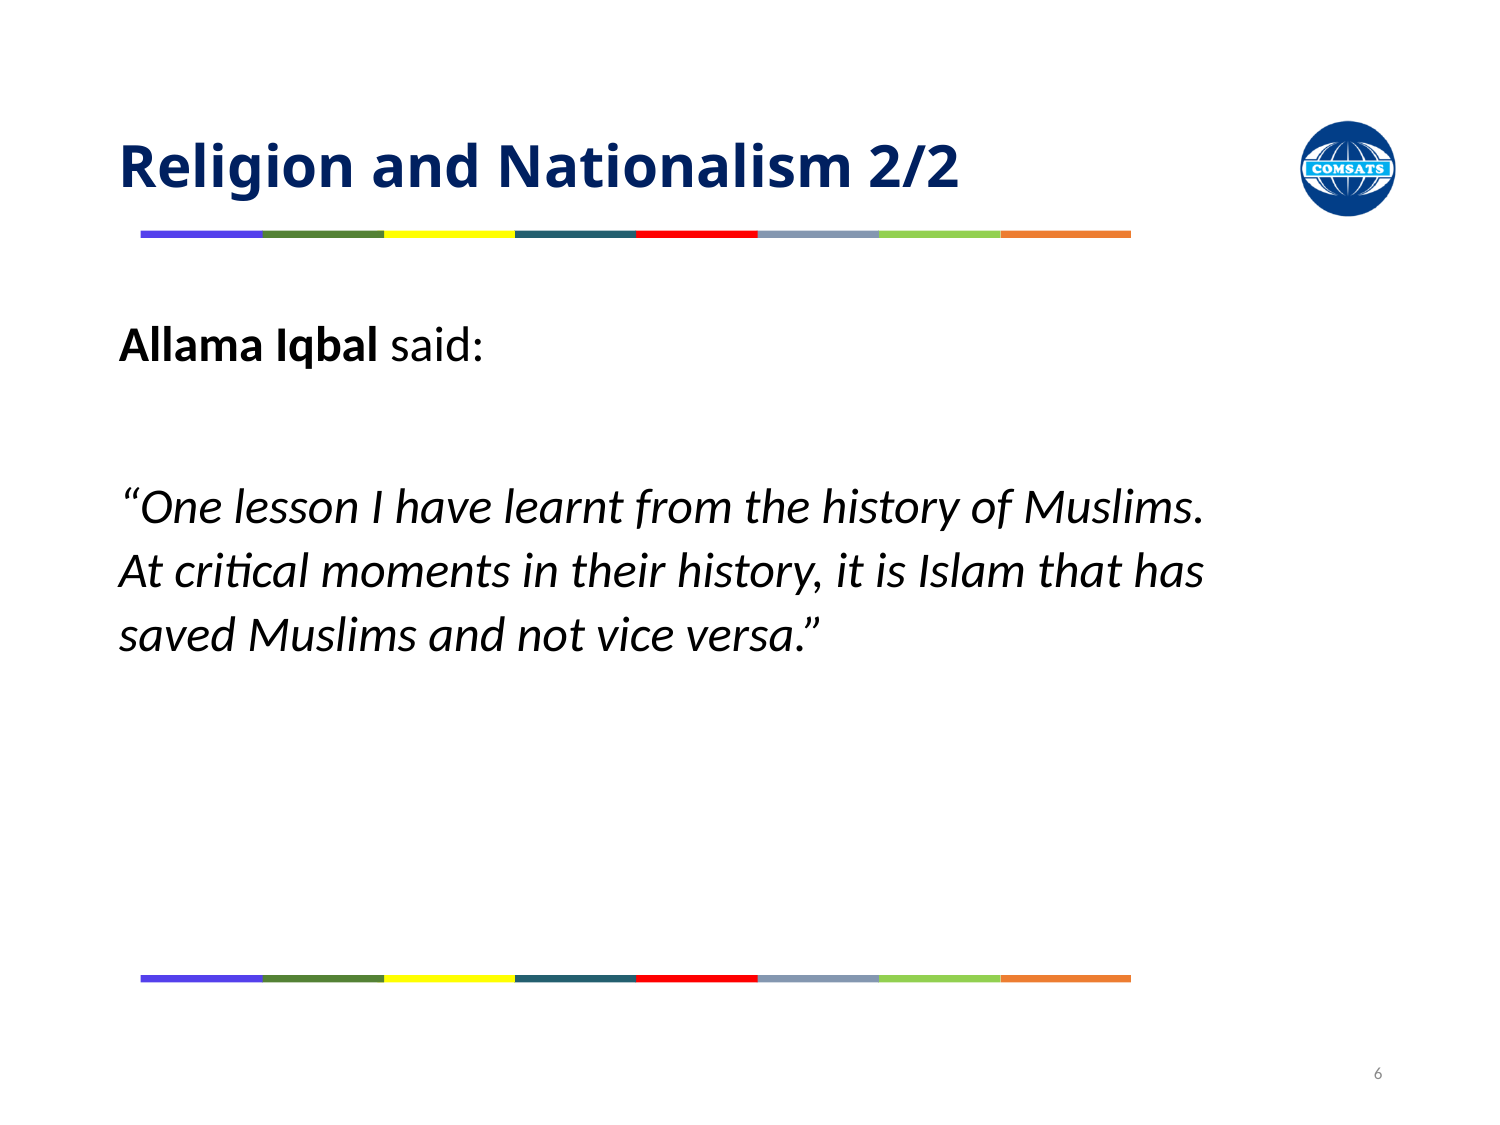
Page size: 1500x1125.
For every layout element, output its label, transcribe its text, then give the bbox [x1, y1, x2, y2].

title Religion and Nationalism 2/2 [103, 60, 1398, 278]
list Allama Iqbal said: “One lesson I have learnt from the history of Muslims. At critical moments in their history, it is Islam that has saved Muslims and not vice versa.” [103, 299, 1275, 1014]
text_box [140, 974, 1131, 983]
slide_number 6 [1060, 1042, 1398, 1103]
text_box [140, 230, 1131, 239]
